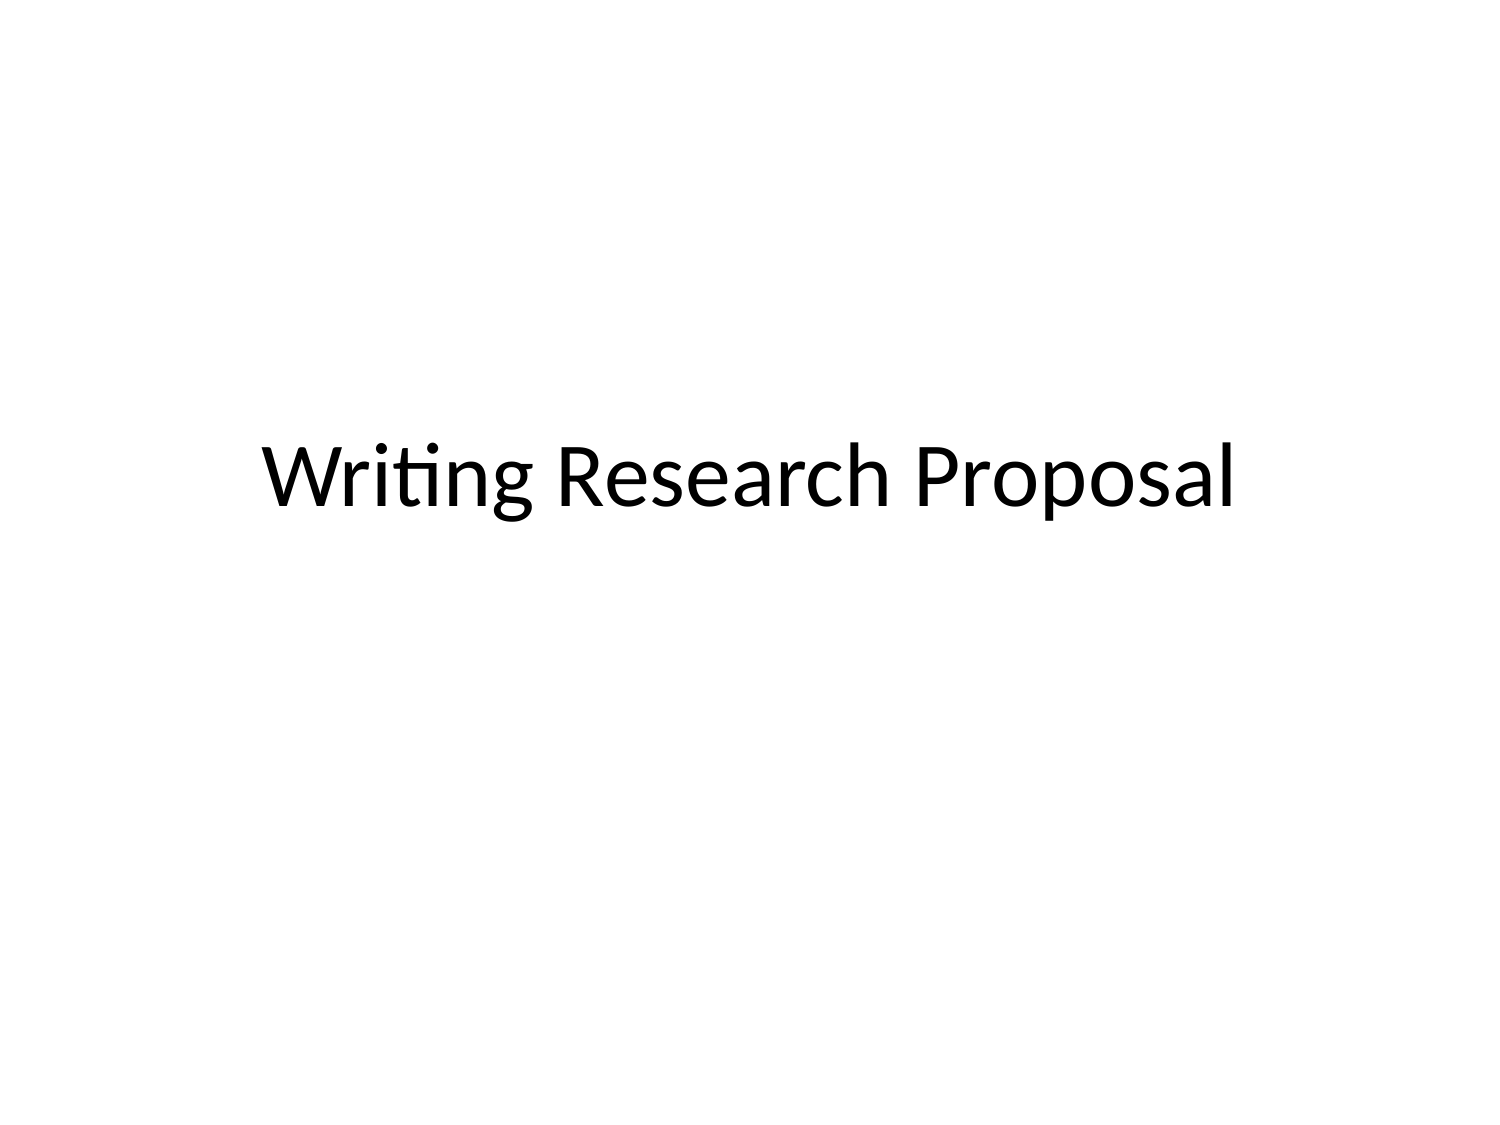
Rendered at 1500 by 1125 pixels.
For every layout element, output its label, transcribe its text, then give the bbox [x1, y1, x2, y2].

title Writing Research Proposal [112, 349, 1388, 591]
